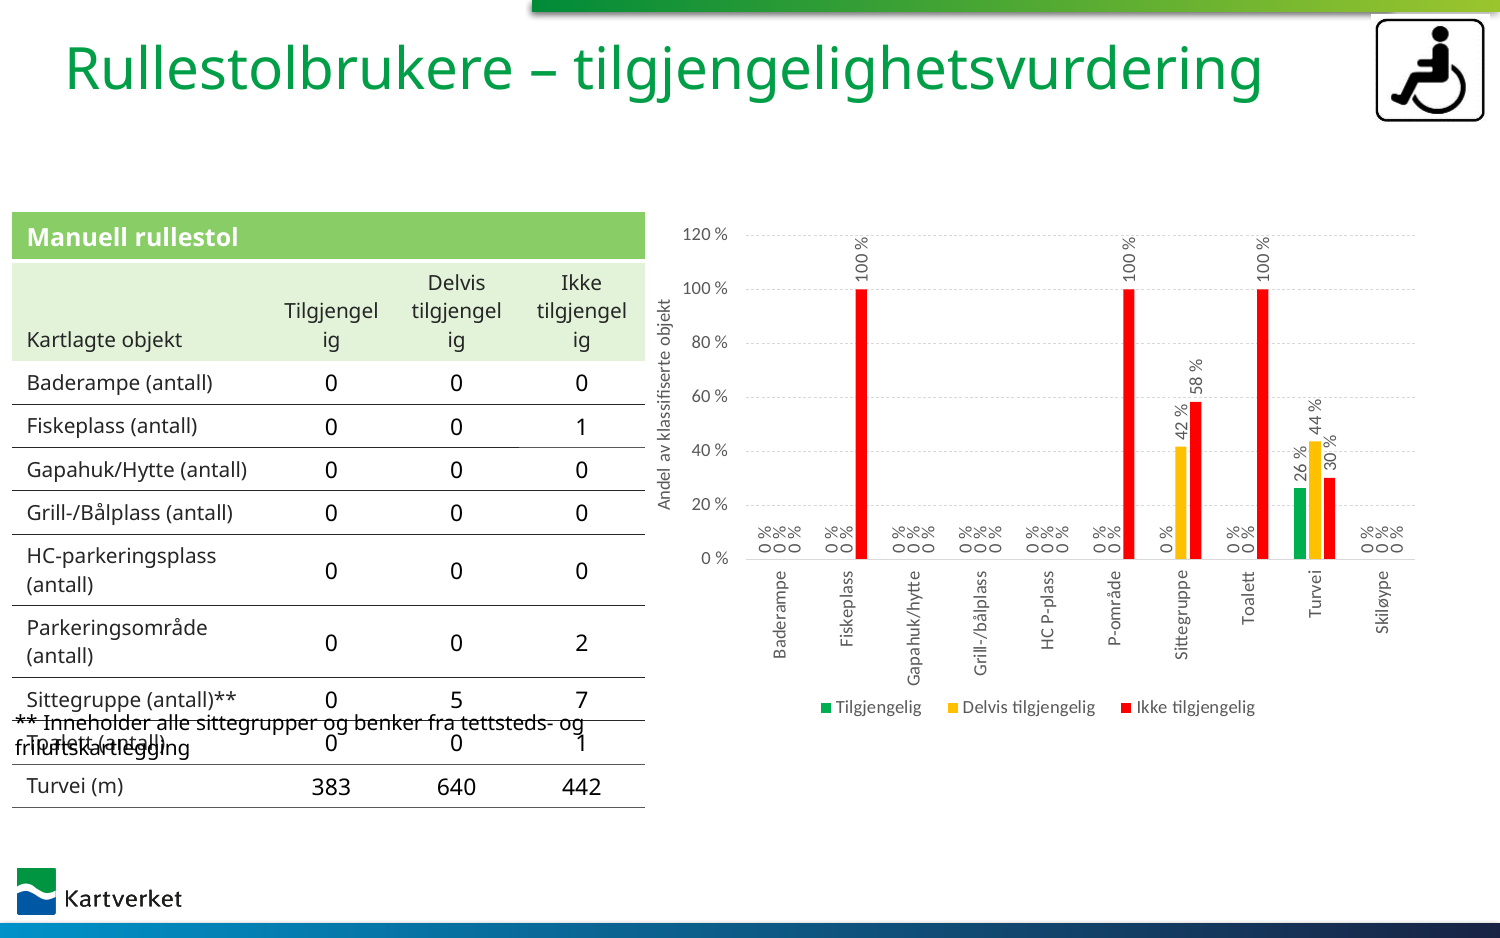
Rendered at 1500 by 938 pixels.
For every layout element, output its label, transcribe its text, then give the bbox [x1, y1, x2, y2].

table_cell 0 [394, 361, 519, 404]
table_cell 640 [394, 768, 519, 807]
table_cell Baderampe (antall) [12, 361, 269, 404]
table_cell 0 [519, 535, 638, 605]
table_cell 0 [394, 405, 519, 447]
table_cell Gapahuk/Hytte (antall) [12, 448, 269, 490]
table_cell 0 [269, 491, 394, 534]
table_cell Tilgjengelig [269, 263, 394, 361]
table_cell Grill-/Bålplass (antall) [12, 491, 269, 534]
table_cell Delvis tilgjengelig [394, 263, 519, 361]
table_cell 0 [394, 535, 519, 605]
table_cell 7 [519, 678, 638, 702]
table_cell 2 [519, 606, 638, 677]
table_cell Kartlagte objekt [12, 263, 269, 361]
table_cell 383 [269, 768, 394, 807]
table_cell 0 [394, 491, 519, 534]
table_cell 0 [269, 535, 394, 605]
table_cell 1 [519, 405, 638, 447]
table_cell 0 [269, 405, 394, 447]
table_cell Fiskeplass (antall) [12, 405, 269, 447]
text_box ** Inneholder alle sittegrupper og benker fra tettsteds- og friluftskartlegging [0, 702, 745, 768]
table_cell Sittegruppe (antall)** [12, 678, 269, 702]
picture [643, 218, 1426, 728]
table_cell 0 [269, 361, 394, 404]
table_cell HC-parkeringsplass (antall) [12, 535, 269, 605]
table_header Manuell rullestol [12, 212, 645, 259]
table_cell 0 [394, 606, 519, 677]
table_cell 0 [269, 448, 394, 490]
text_box Rullestolbrukere – tilgjengelighetsvurdering [49, 12, 1372, 109]
table_cell Turvei (m) [12, 768, 269, 807]
table_cell Ikke tilgjengelig [519, 263, 638, 361]
table_cell 5 [394, 678, 519, 702]
table_cell 0 [394, 448, 519, 490]
table_cell 442 [519, 768, 645, 807]
picture [1371, 13, 1491, 127]
table_cell 0 [269, 678, 394, 702]
table_cell 0 [519, 361, 638, 404]
table_cell Parkeringsområde (antall) [12, 606, 269, 677]
table_cell 0 [519, 491, 638, 534]
table_cell 0 [269, 606, 394, 677]
table_cell 0 [519, 448, 638, 490]
